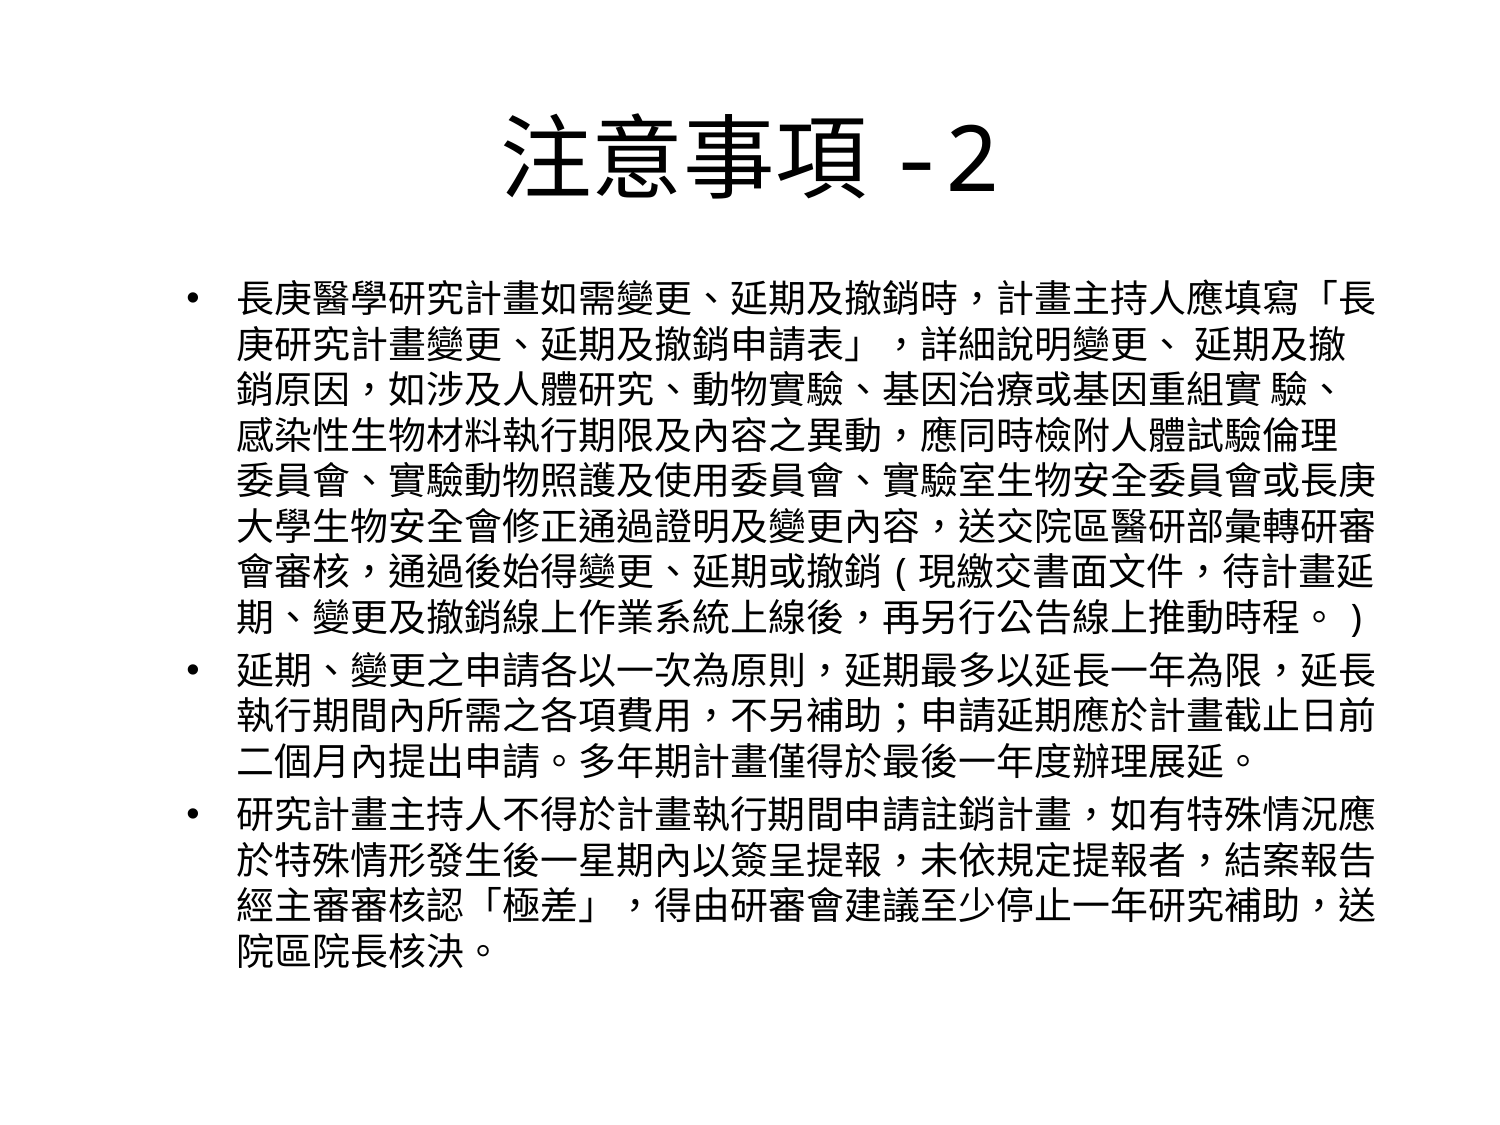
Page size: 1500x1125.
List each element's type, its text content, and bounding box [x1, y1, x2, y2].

subtitle 長庚醫學研究計畫如需變更、延期及撤銷時，計畫主持人應填寫「長庚研究計畫變更、延期及撤銷申請表」，詳細說明變更、 延期及撤銷原因，如涉及人體研究、動物實驗、基因治療或基因重組實 驗、感染性生物材料執行期限及內容之異動，應同時檢附人體試驗倫理 委員會、實驗動物照護及使用委員會、實驗室生物安全委員會或長庚大學生物安全會修正通過證明及變更內容，送交院區醫研部彙轉研審會審核，通過後始得變更、延期或撤銷(現繳交書面文件，待計畫延期、變更及撤銷線上作業系統上線後，再另行公告線上推動時程。) 延期、變更之申請各以一次為原則，延期最多以延長一年為限，延長 執行期間內所需之各項費用，不另補助；申請延期應於計畫截止日前 二個月內提出申請。多年期計畫僅得於最後一年度辦理展延。 研究計畫主持人不得於計畫執行期間申請註銷計畫，如有特殊情況應於特殊情形發生後一星期內以簽呈提報，未依規定提報者，結案報告 經主審審核認「極差」，得由研審會建議至少停止一年研究補助，送院區院長核決。 [171, 267, 1400, 1035]
title 注意事項-2 [112, 66, 1388, 244]
